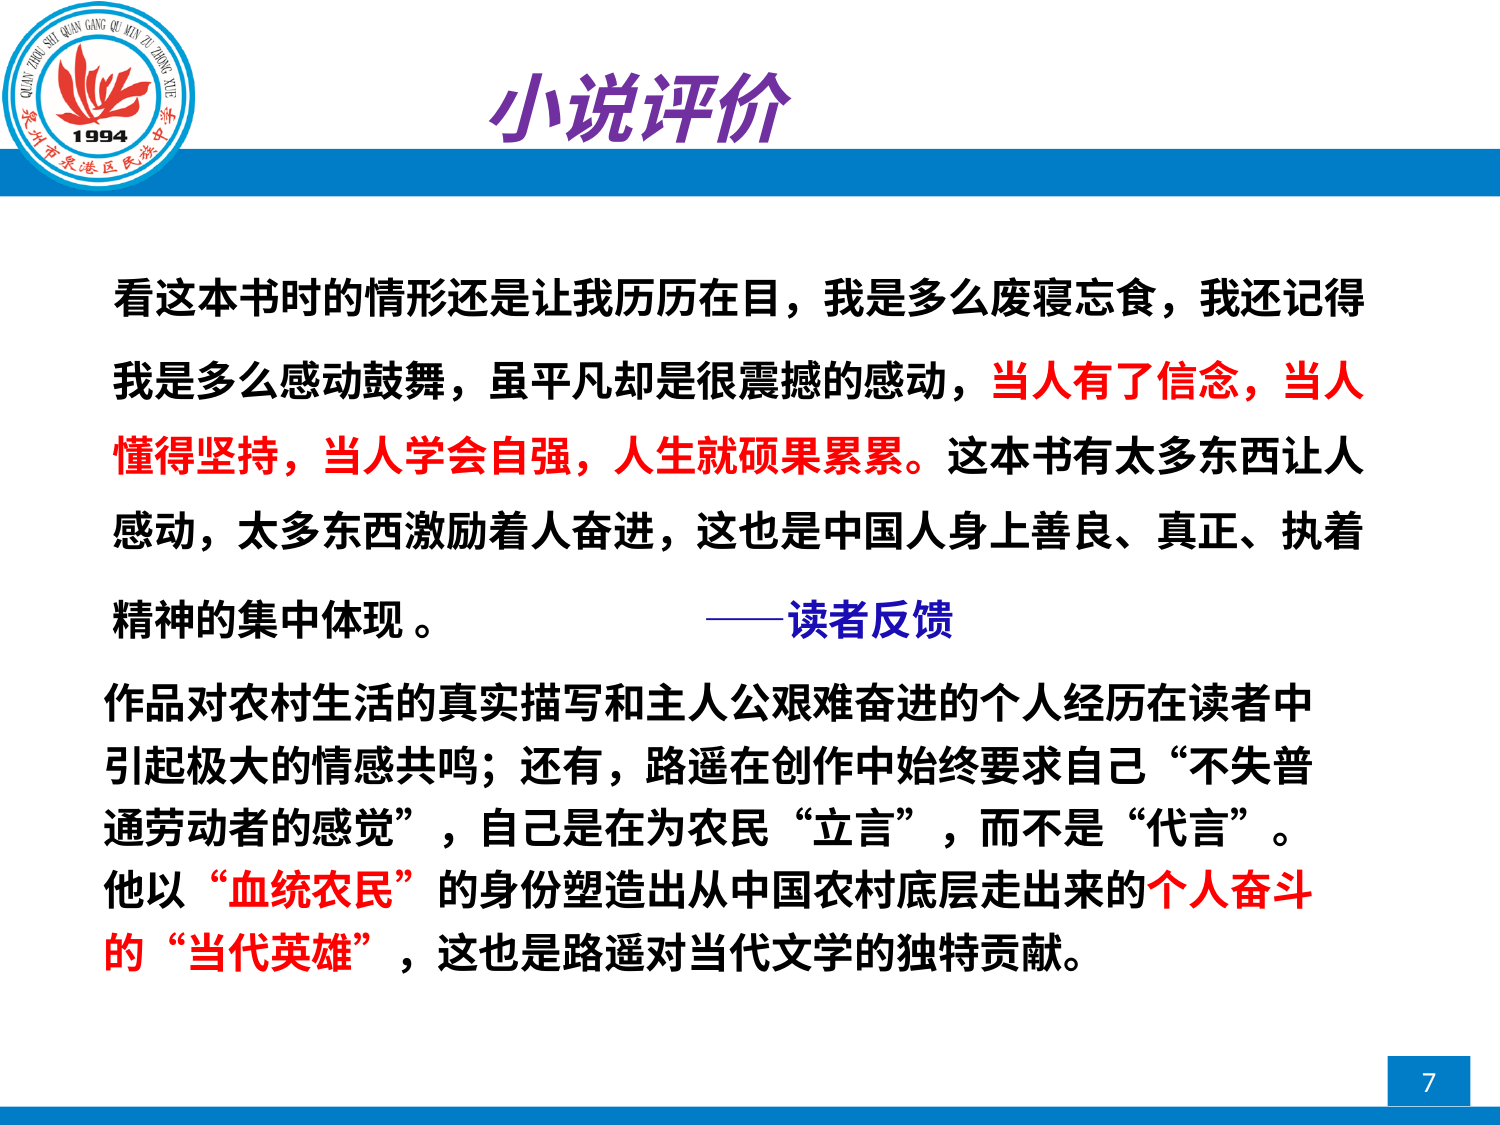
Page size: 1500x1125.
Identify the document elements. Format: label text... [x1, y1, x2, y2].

picture [2, 1, 88, 86]
picture [110, 1, 195, 79]
picture [161, 114, 195, 172]
list 看这本书时的情形还是让我历历在目，我是多么废寝忘食，我还记得我是多么感动鼓舞，虽平凡却是很震撼的感动，当人有了信念，当人懂得坚持，当人学会自强，人生就硕果累累。这本书有太多东西让人感动，太多东西激励着人奋进，这也是中国人身上善良、真正、执着精神的集中体现 。 ——读者反馈 [41, 172, 1412, 788]
picture [9, 6, 189, 172]
text_box 作品对农村生活的真实描写和主人公艰难奋进的个人经历在读者中引起极大的情感共鸣；还有，路遥在创作中始终要求自己“不失普通劳动者的感觉”，自己是在为农民“立言”，而不是“代言”。他以“血统农民”的身份塑造出从中国农村底层走出来的个人奋斗的“当代英雄”，这也是路遥对当代文学的独特贡献。 [88, 656, 1353, 985]
picture [2, 107, 41, 191]
text_box 小说评价 [468, 54, 799, 160]
picture [15, 14, 181, 172]
